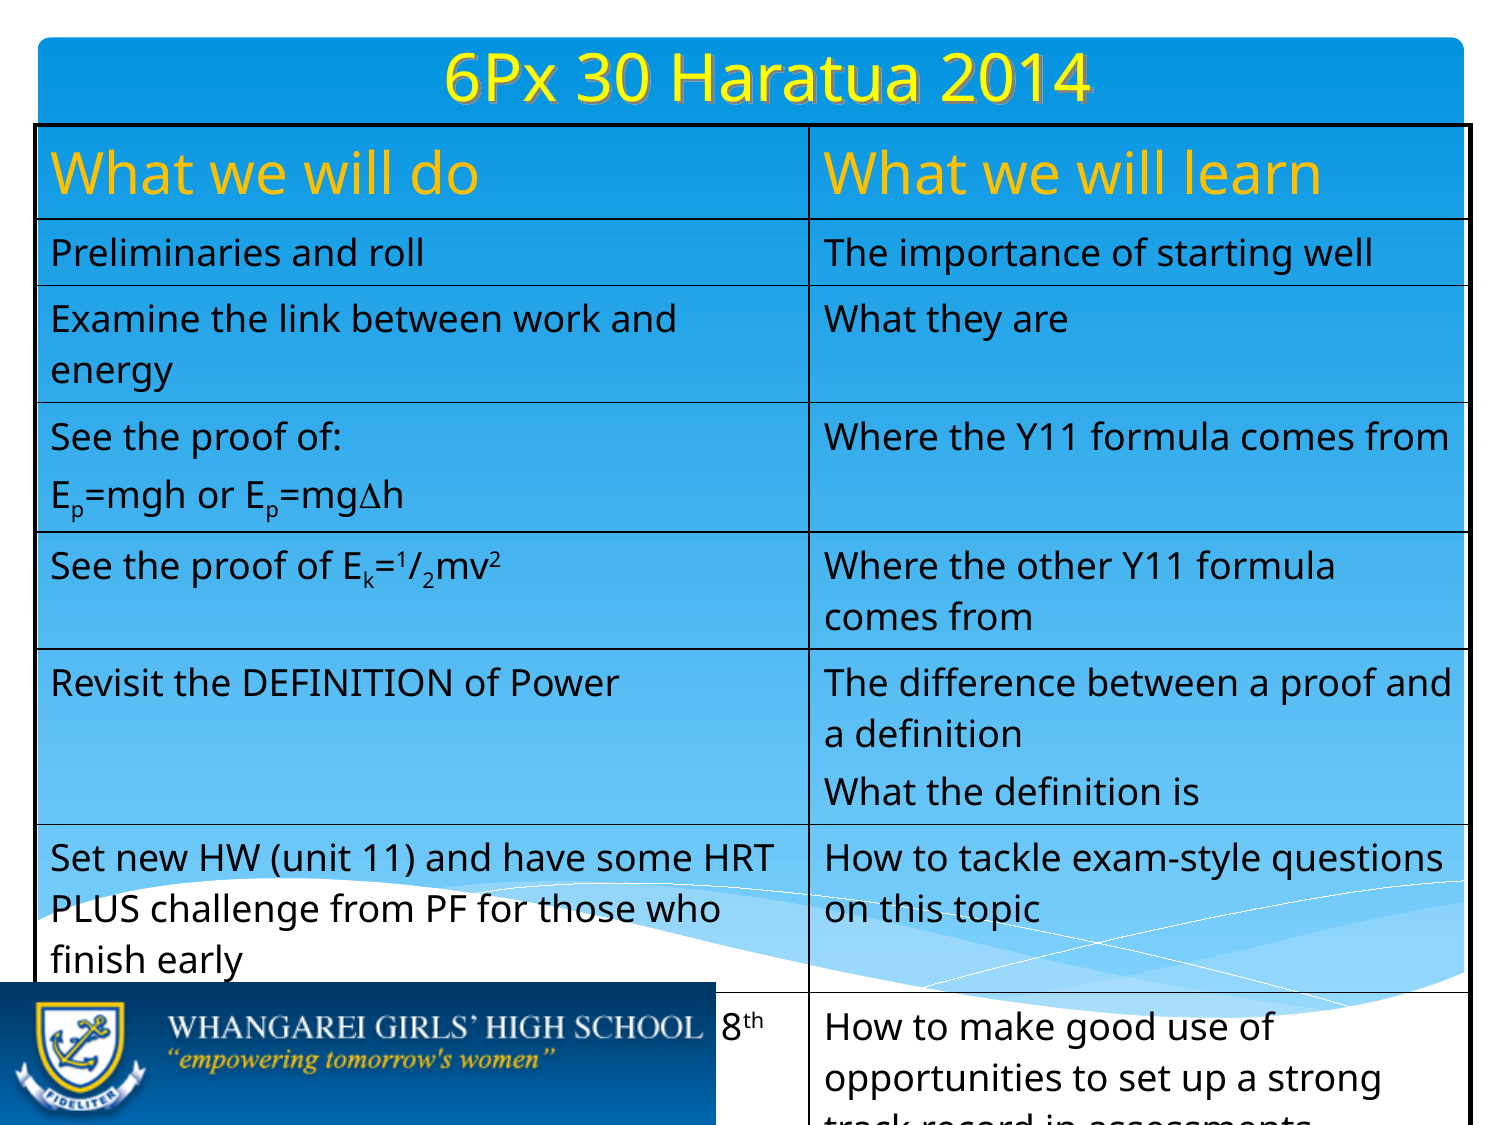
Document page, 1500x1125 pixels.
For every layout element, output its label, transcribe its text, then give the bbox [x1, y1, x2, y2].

text_box 6Px 30 Haratua 2014 [162, 24, 1375, 123]
table_cell Note down two important dates: the 18th and the 25th of June [721, 993, 808, 1125]
table_cell Where the Y11 formula comes from [810, 403, 1468, 531]
table_cell How to tackle exam-style questions on this topic [810, 825, 1468, 992]
table_cell The difference between a proof and a definition What the definition is [810, 650, 1468, 824]
table_cell See the proof of: Ep=mgh or Ep=mgh [37, 403, 808, 531]
table_cell The importance of starting well [810, 220, 1468, 285]
table_cell Examine the link between work and energy [37, 286, 808, 402]
table_cell What they are [810, 286, 1468, 402]
table_cell Preliminaries and roll [37, 220, 808, 285]
picture [0, 982, 716, 1125]
table_cell Set new HW (unit 11) and have some HRT PLUS challenge from PF for those who finish early [37, 825, 808, 992]
table_cell How to make good use of opportunities to set up a strong track record in assessments. [810, 993, 1468, 1125]
table_header What we will learn [810, 127, 1468, 218]
table_cell Revisit the DEFINITION of Power [37, 650, 808, 824]
table_header What we will do [37, 127, 808, 218]
table_cell See the proof of Ek=1/2mv2 [37, 533, 808, 648]
table_cell Where the other Y11 formula comes from [810, 533, 1468, 648]
